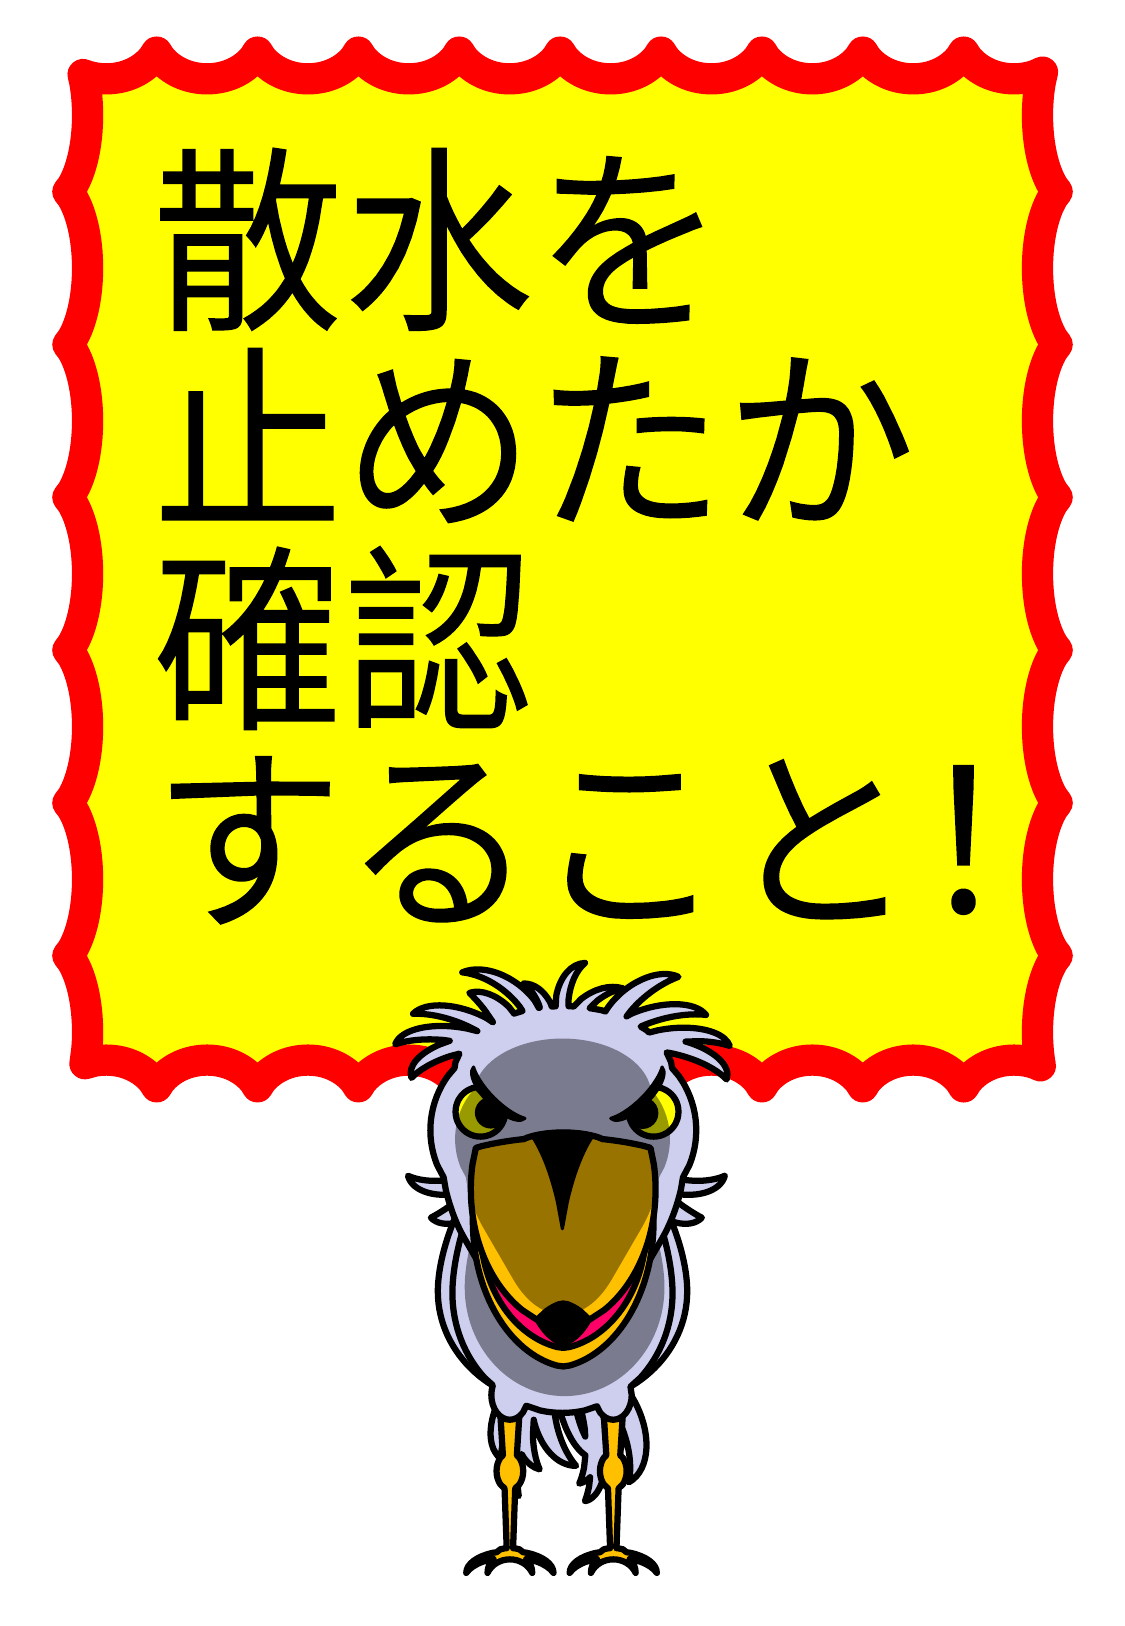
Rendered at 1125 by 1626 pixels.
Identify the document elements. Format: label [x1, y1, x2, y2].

text_box [66, 49, 1059, 1090]
text_box [394, 962, 730, 1574]
